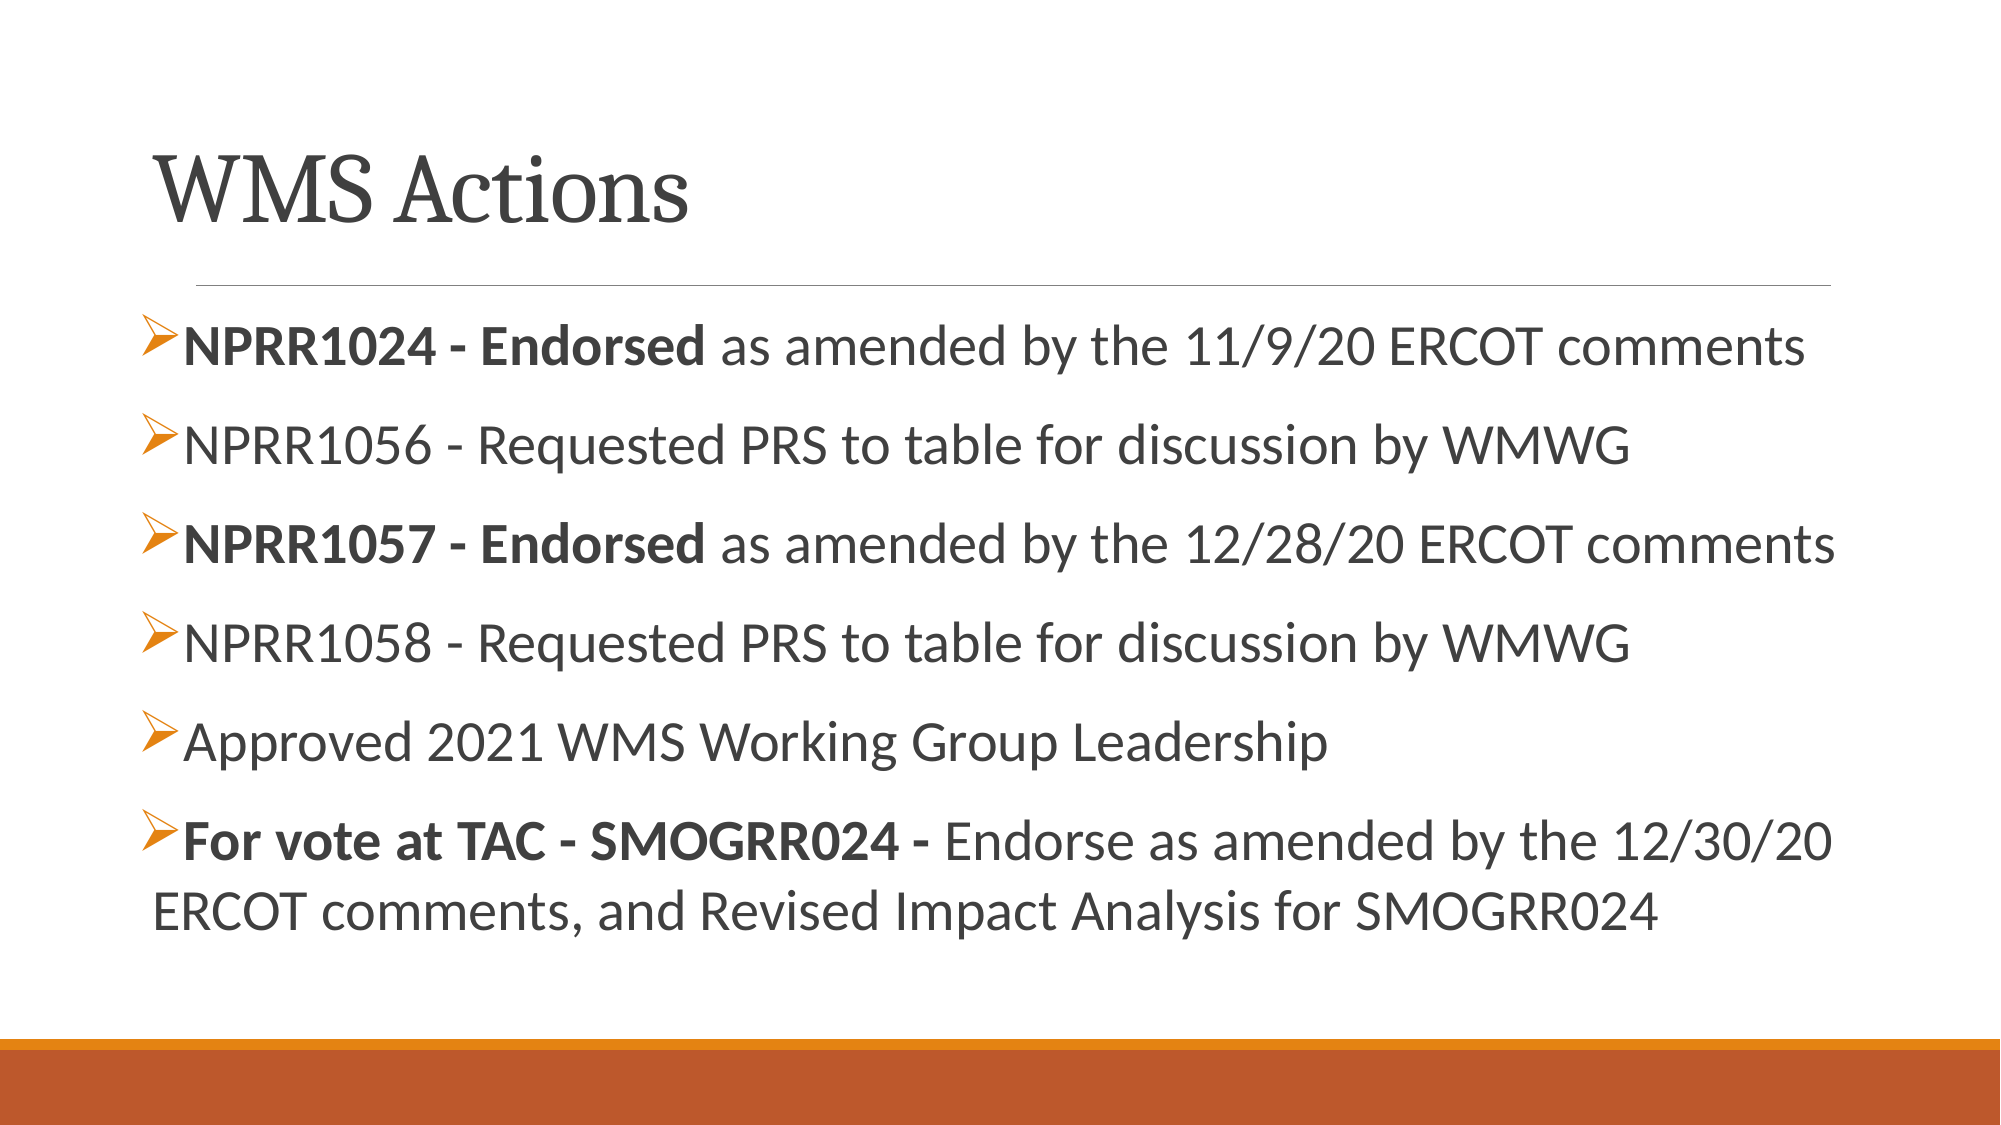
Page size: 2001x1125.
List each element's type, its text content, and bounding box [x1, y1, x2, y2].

list NPRR1024 - Endorsed as amended by the 11/9/20 ERCOT comments NPRR1056 - Requested PRS to table for discussion by WMWG NPRR1057 - Endorsed as amended by the 12/28/20 ERCOT comments NPRR1058 - Requested PRS to table for discussion by WMWG Approved 2021 WMS Working Group Leadership For vote at TAC - SMOGRR024 - Endorse as amended by the 12/30/20 ERCOT comments, and Revised Impact Analysis for SMOGRR024 [137, 299, 1949, 1013]
title WMS Actions [137, 41, 1863, 251]
